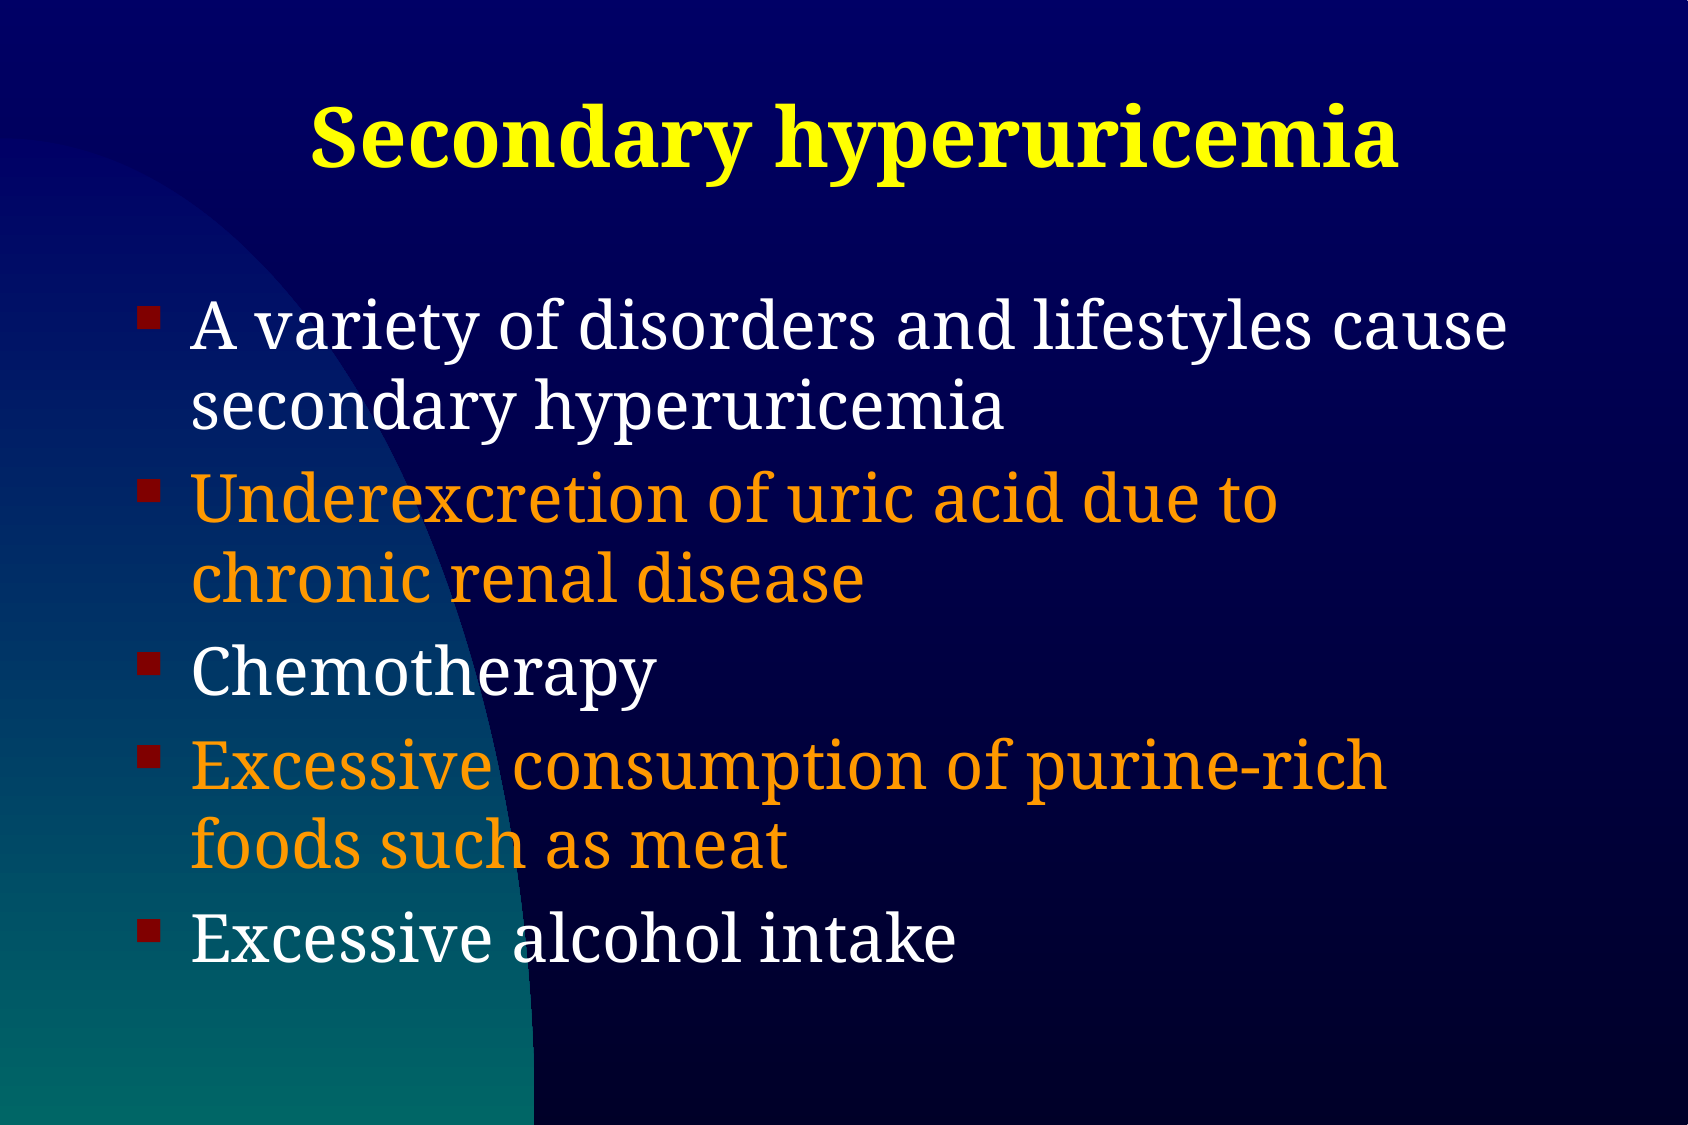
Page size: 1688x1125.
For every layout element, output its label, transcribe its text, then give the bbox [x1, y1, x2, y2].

title Secondary hyperuricemia [181, 87, 1532, 205]
list A variety of disorders and lifestyles cause secondary hyperuricemia Underexcretion of uric acid due to chronic renal disease Chemotherapy Excessive consumption of purine-rich foods such as meat Excessive alcohol intake [118, 275, 1550, 1000]
